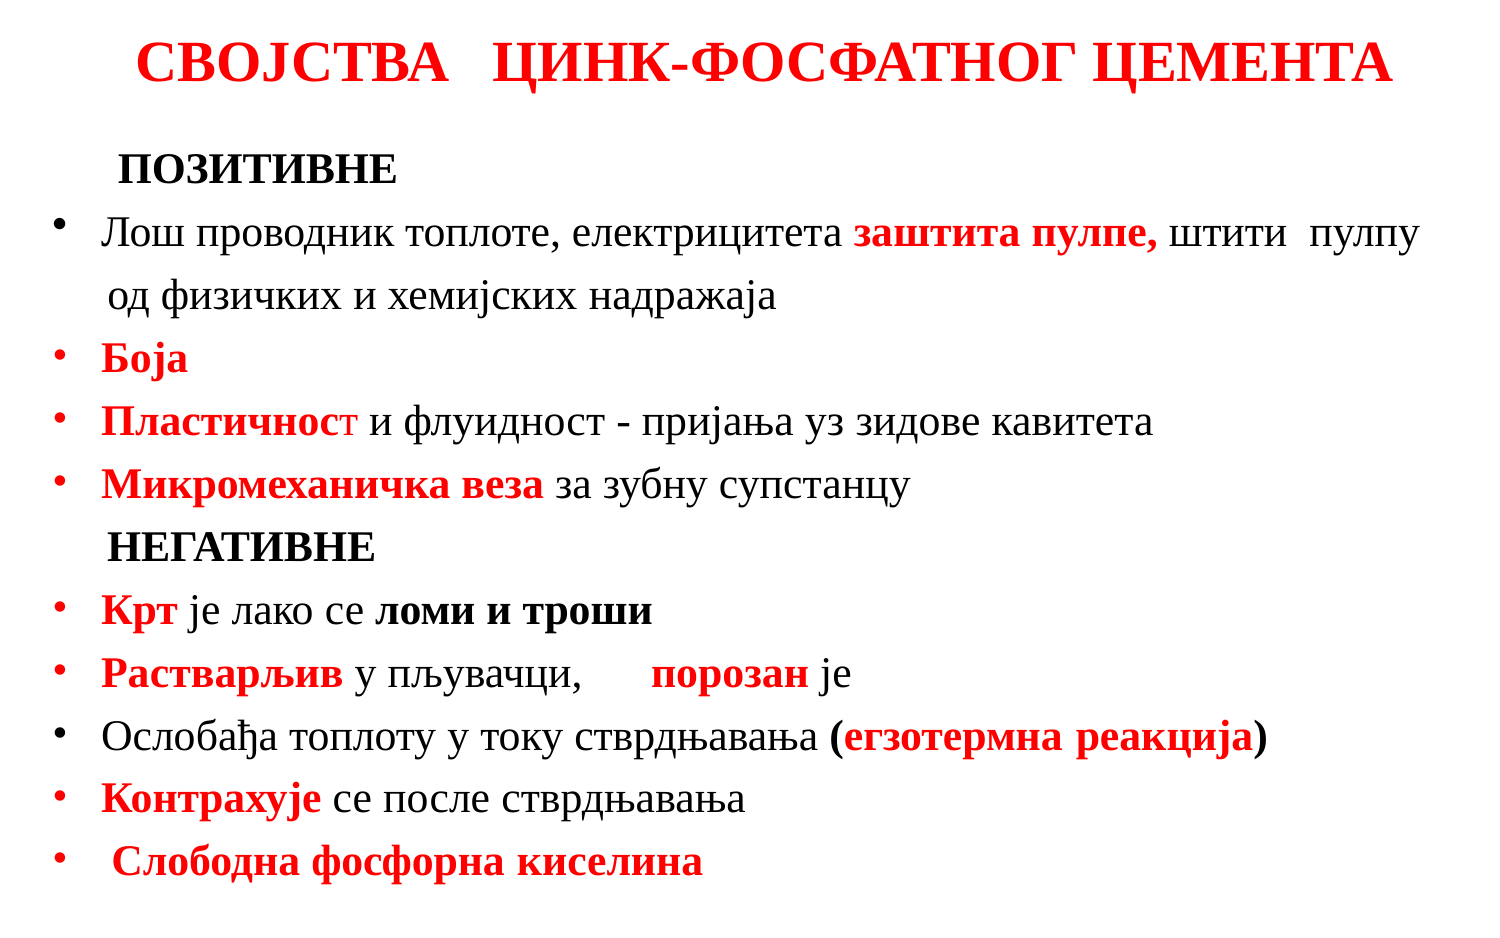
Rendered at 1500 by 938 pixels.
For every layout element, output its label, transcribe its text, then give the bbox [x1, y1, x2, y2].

text_box ПОЗИТИВНЕ Лош проводник топлоте, електрицитета заштита пулпе, штити пулпу од физичких и хемијских надражаја Боја Пластичност и флуидност - пријања уз зидове кавитета Микромеханичка веза за зубну супстанцу НЕГАТИВНЕ Крт је лако се ломи и троши Растварљив у пљувачци, порозан је Ослобађа топлоту у току стврдњавања (егзотермна реакција) Контрахује се после стврдњавања Слободна фосфорна киселина [50, 140, 1473, 885]
title СВОЈСТВА ЦИНК-ФОСФАТНОГ ЦЕМЕНТА [12, 4, 1488, 180]
